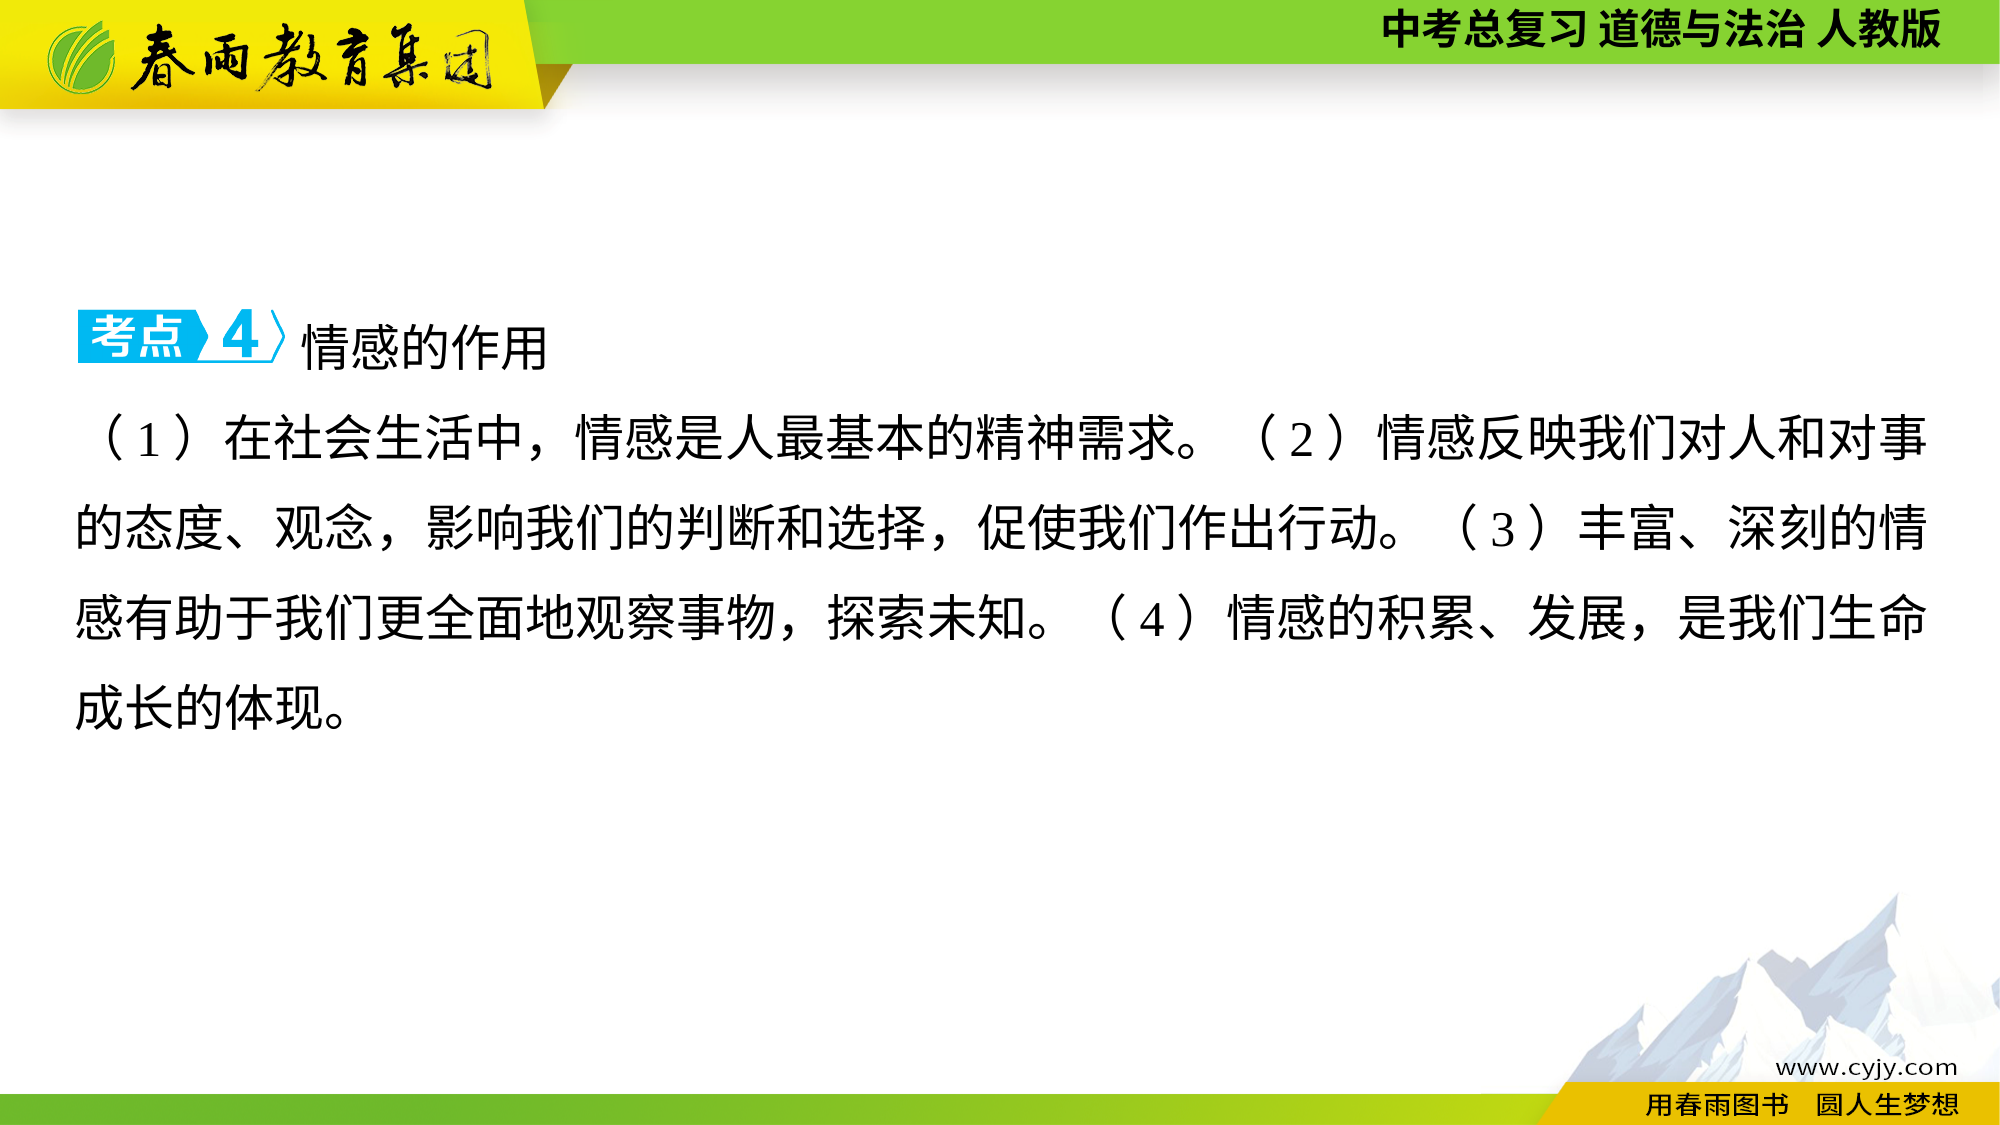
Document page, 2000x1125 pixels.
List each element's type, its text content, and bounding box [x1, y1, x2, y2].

picture [0, 0, 2000, 1125]
list 情感的作用 （1）在社会生活中，情感是人最基本的精神需求。（2）情感反映我们对人和对事的态度、观念，影响我们的判断和选择，促使我们作出行动。（3）丰富、深刻的情感有助于我们更全面地观察事物，探索未知。（4）情感的积累、发展，是我们生命成长的体现。 [59, 278, 1944, 737]
